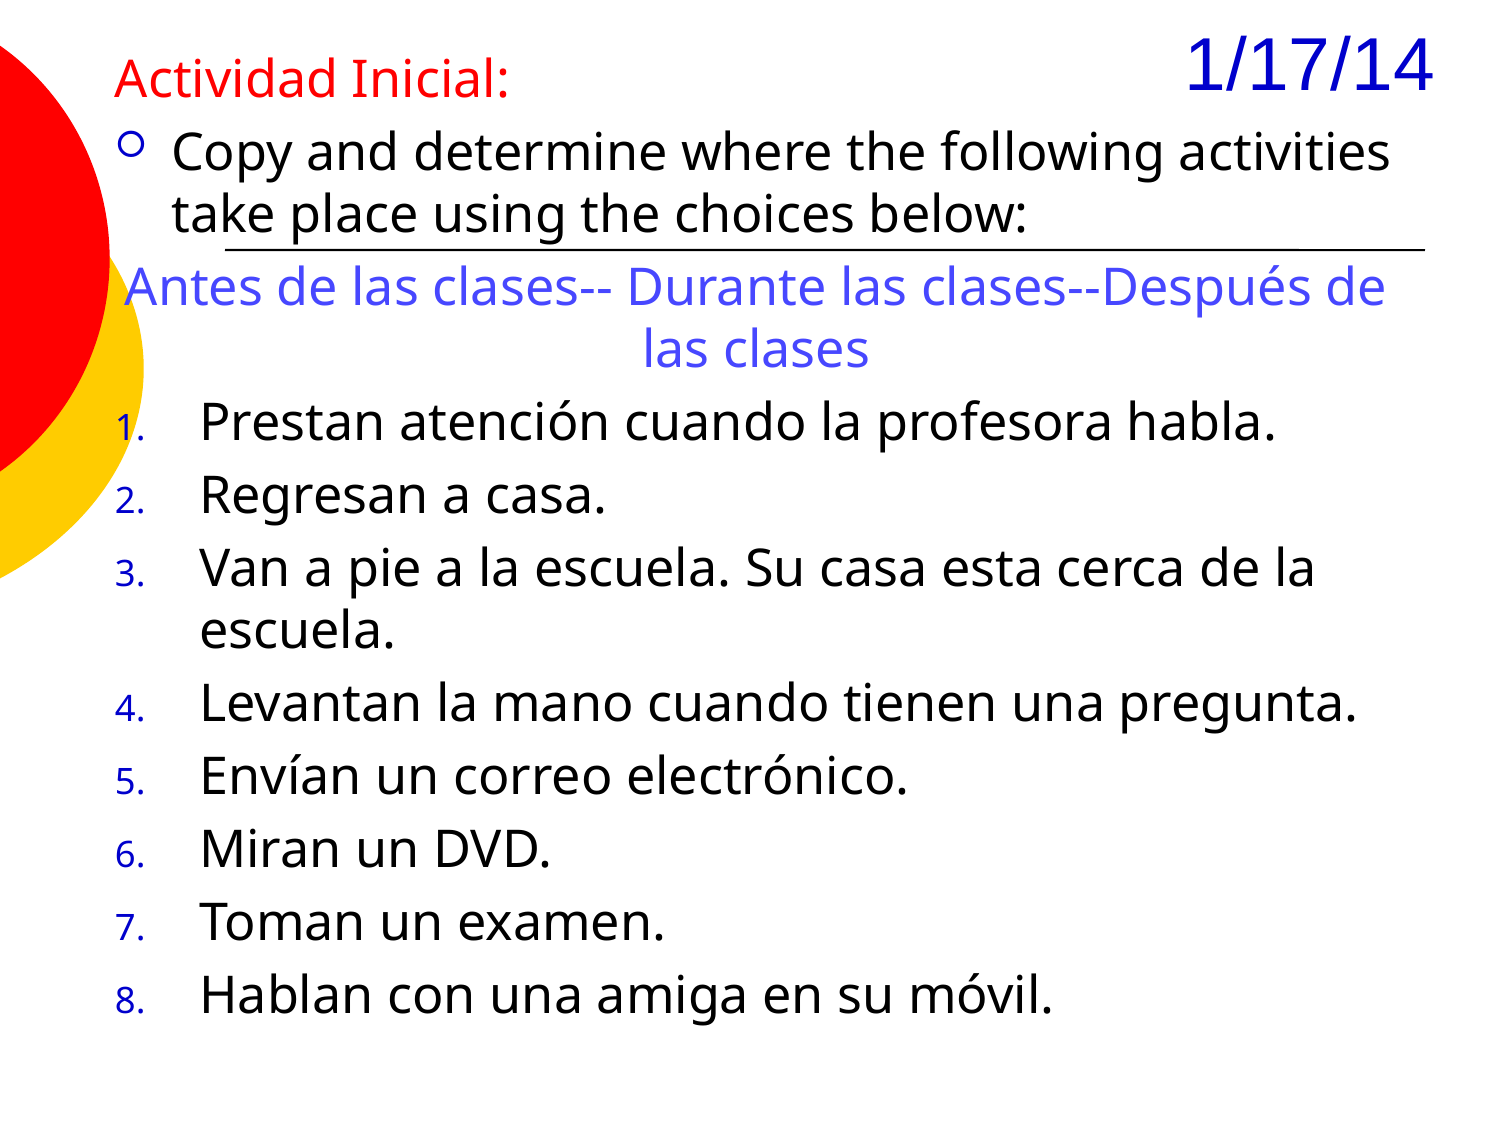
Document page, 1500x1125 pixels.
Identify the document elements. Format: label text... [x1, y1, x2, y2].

title 1/17/14 [250, 0, 1450, 113]
list Actividad Inicial: Copy and determine where the following activities take place using the choices below: Antes de las clases-- Durante las clases--Después de las clases Prestan atención cuando la profesora habla. Regresan a casa. Van a pie a la escuela. Su casa esta cerca de la escuela. Levantan la mano cuando tienen una pregunta. Envían un correo electrónico. Miran un DVD. Toman un examen. Hablan con una amiga en su móvil. [99, 37, 1413, 975]
